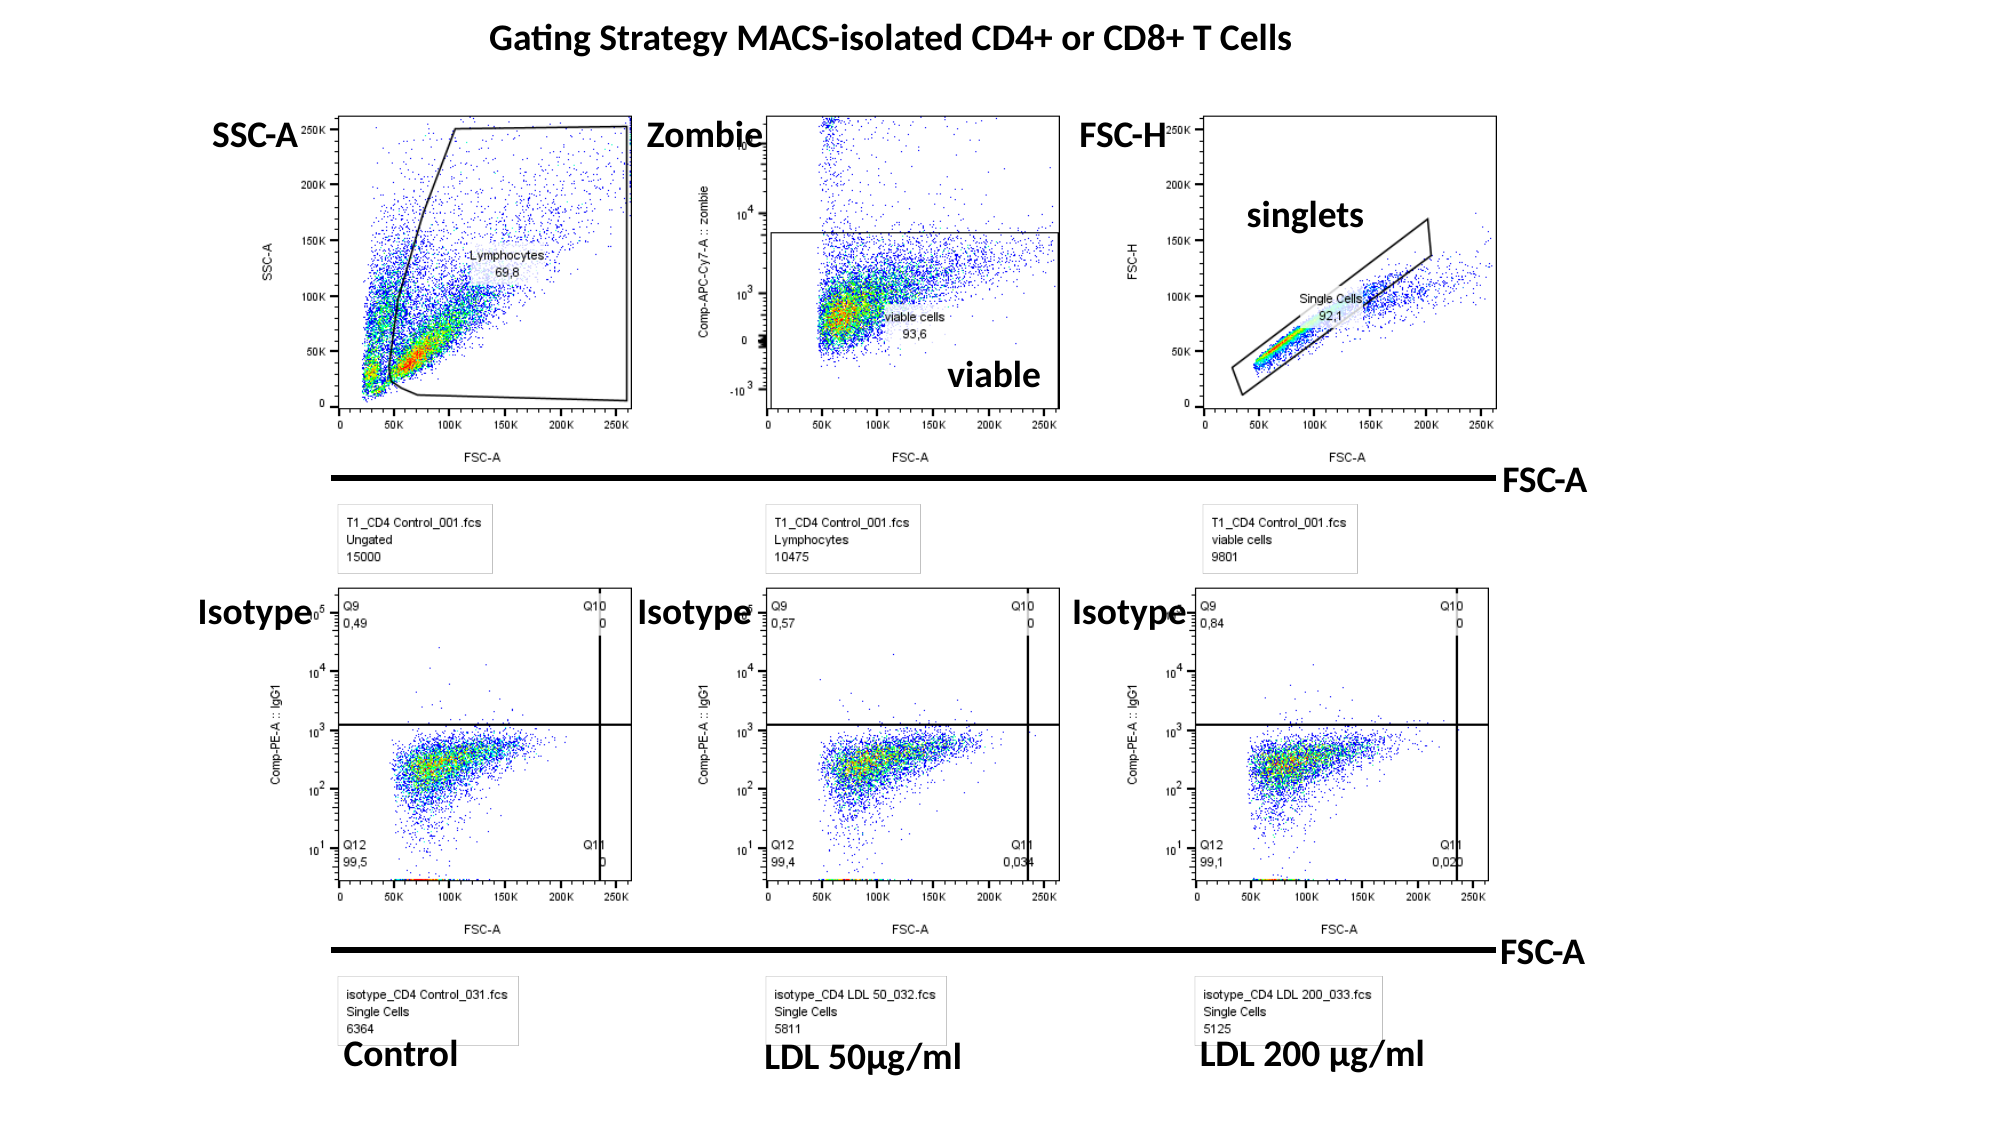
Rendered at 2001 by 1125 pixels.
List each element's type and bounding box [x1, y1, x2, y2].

text_box [182, 5, 1605, 1085]
